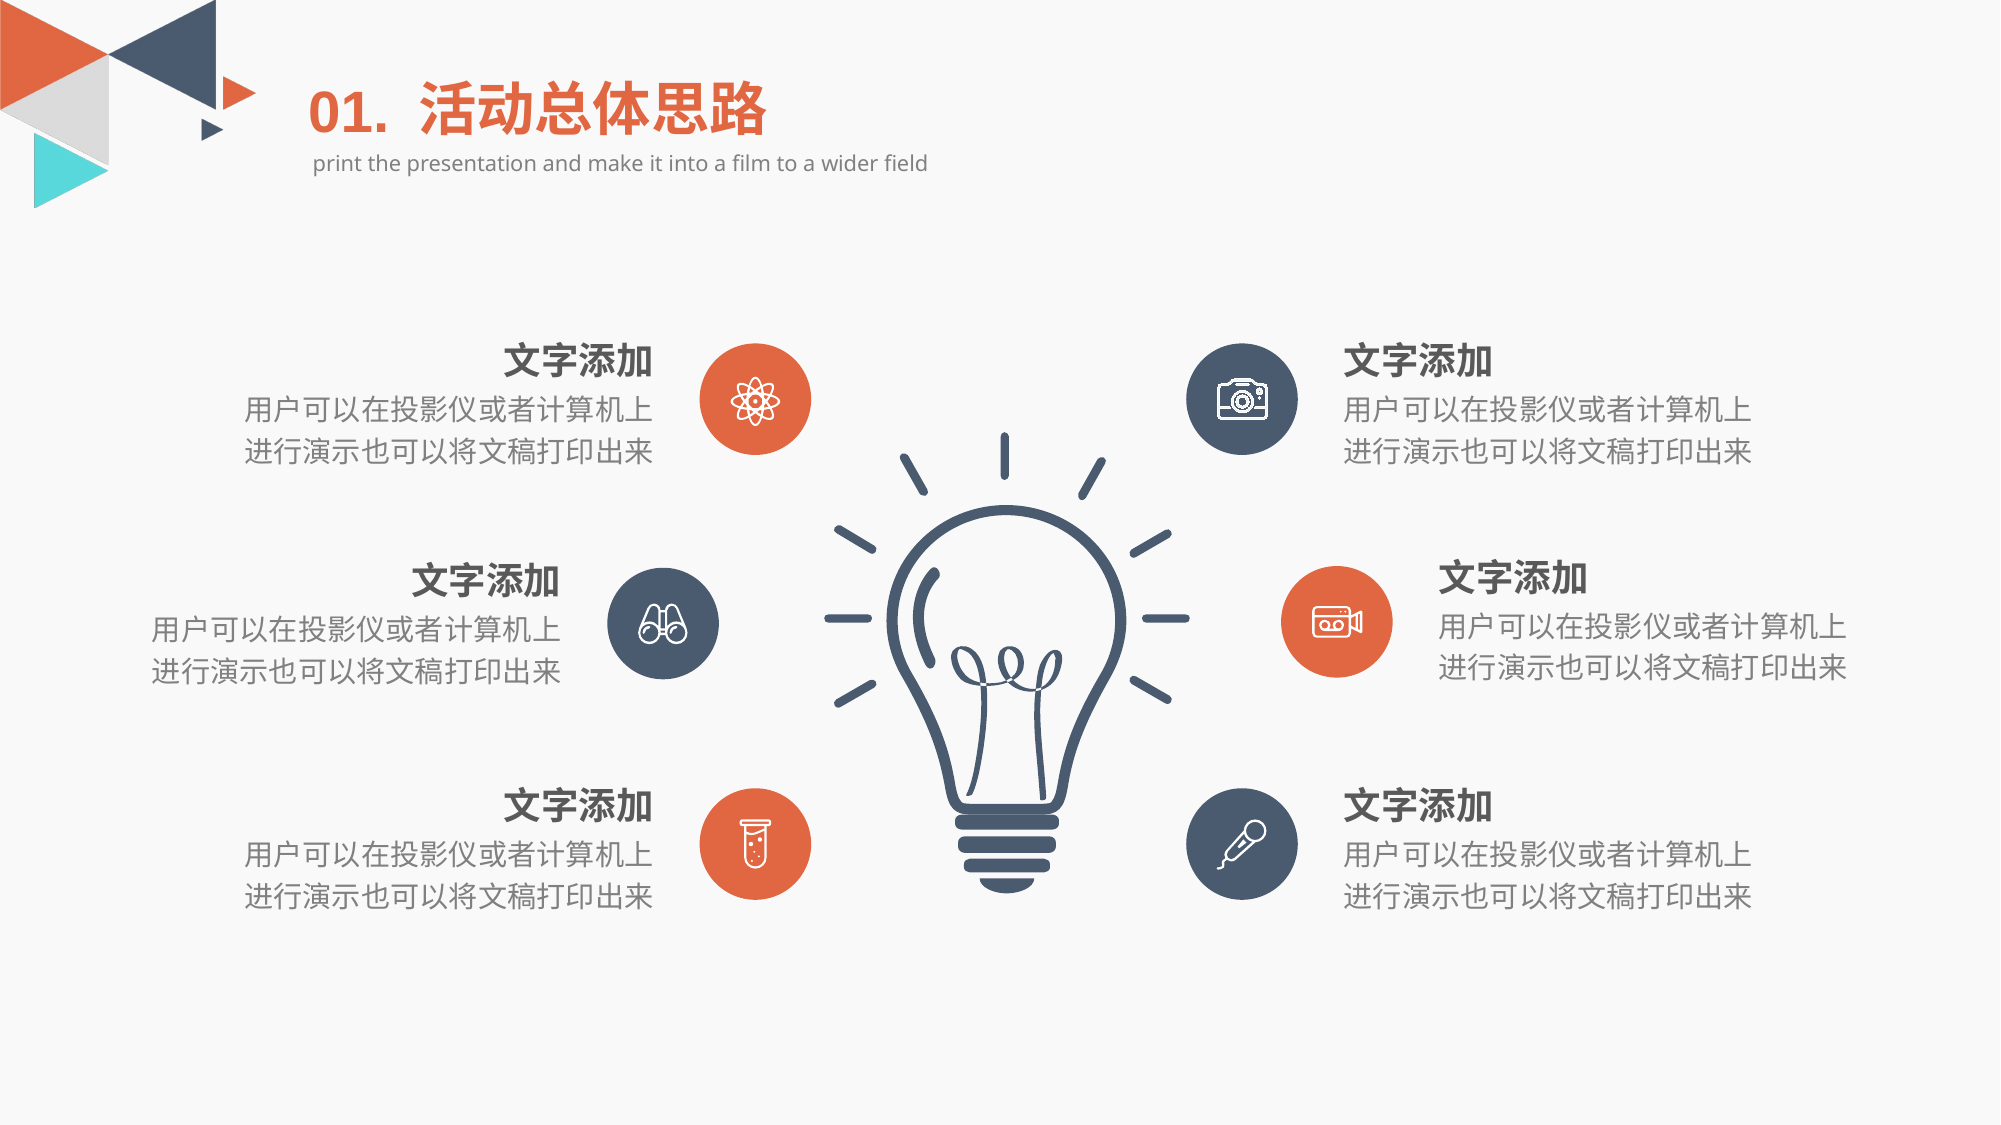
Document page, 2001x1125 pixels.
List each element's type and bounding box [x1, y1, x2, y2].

text_box [699, 342, 812, 456]
text_box [606, 567, 720, 680]
text_box [1280, 565, 1394, 679]
text_box [1312, 606, 1363, 638]
text_box [730, 376, 781, 427]
text_box [824, 432, 1190, 894]
text_box [1329, 765, 1785, 923]
text_box [1329, 320, 1785, 478]
text_box [120, 541, 577, 698]
text_box [699, 787, 812, 901]
text_box [1423, 537, 1880, 694]
text_box [1217, 378, 1268, 420]
text_box [1185, 342, 1299, 456]
picture [1, 0, 256, 232]
text_box [213, 765, 669, 923]
text_box [1190, 787, 1299, 901]
text_box [1216, 819, 1267, 870]
text_box [213, 320, 669, 478]
text_box [638, 603, 688, 645]
text_box [292, 64, 1022, 182]
text_box [739, 819, 772, 869]
